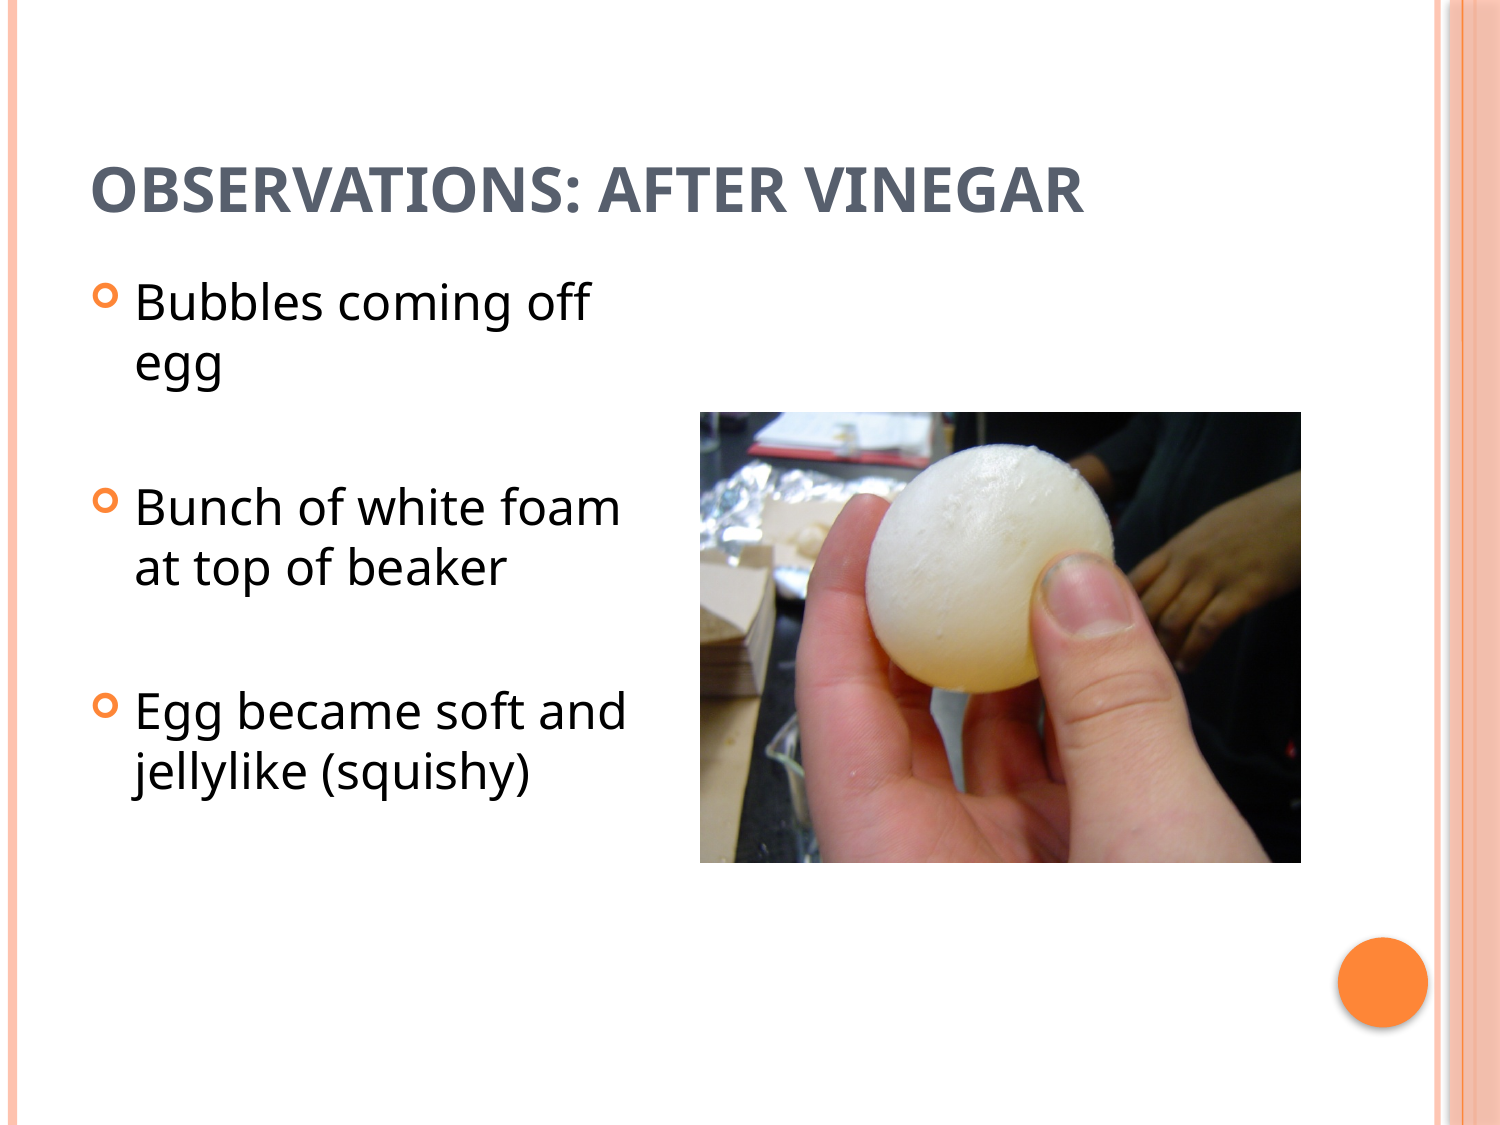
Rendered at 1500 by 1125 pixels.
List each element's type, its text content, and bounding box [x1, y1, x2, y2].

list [699, 412, 1301, 863]
list Bubbles coming off egg Bunch of white foam at top of beaker Egg became soft and jellylike (squishy) [75, 262, 675, 1013]
title Observations: After Vinegar [75, 45, 1300, 233]
